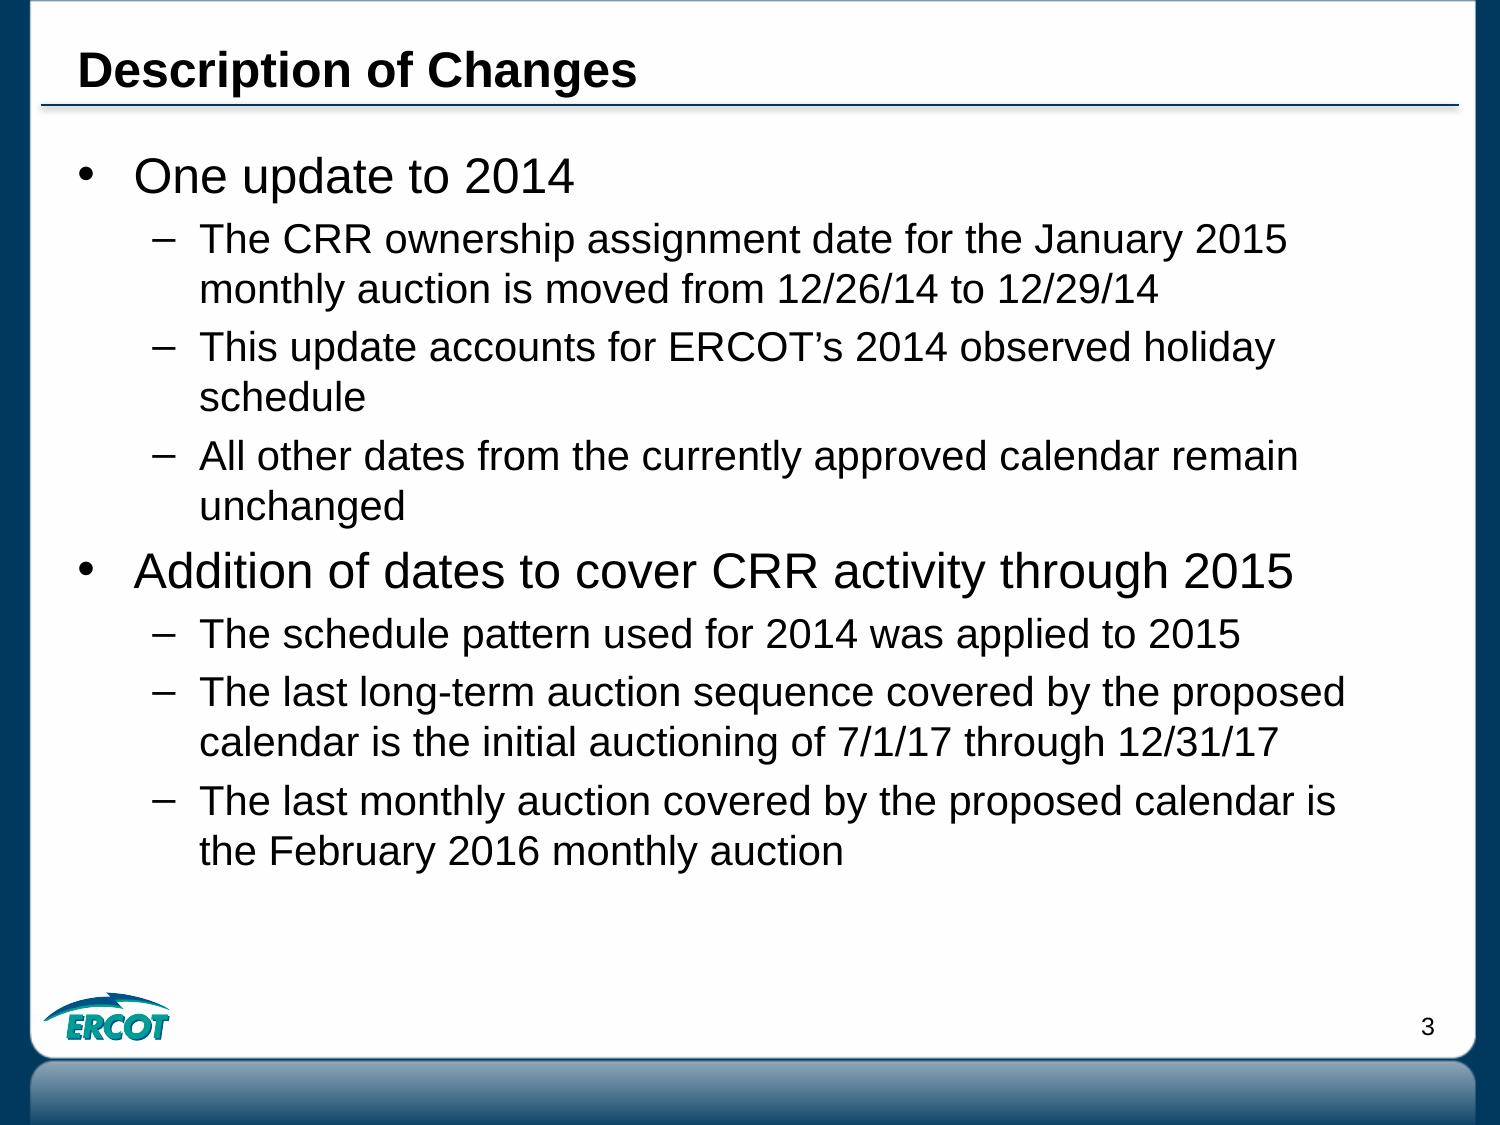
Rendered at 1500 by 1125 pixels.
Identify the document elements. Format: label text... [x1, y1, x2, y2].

picture [0, 0, 1500, 1125]
title Description of Changes [62, 29, 1450, 106]
list One update to 2014 The CRR ownership assignment date for the January 2015 monthly auction is moved from 12/26/14 to 12/29/14 This update accounts for ERCOT’s 2014 observed holiday schedule All other dates from the currently approved calendar remain unchanged Addition of dates to cover CRR activity through 2015 The schedule pattern used for 2014 was applied to 2015 The last long-term auction sequence covered by the proposed calendar is the initial auctioning of 7/1/17 through 12/31/17 The last monthly auction covered by the proposed calendar is the February 2016 monthly auction [62, 135, 1413, 976]
